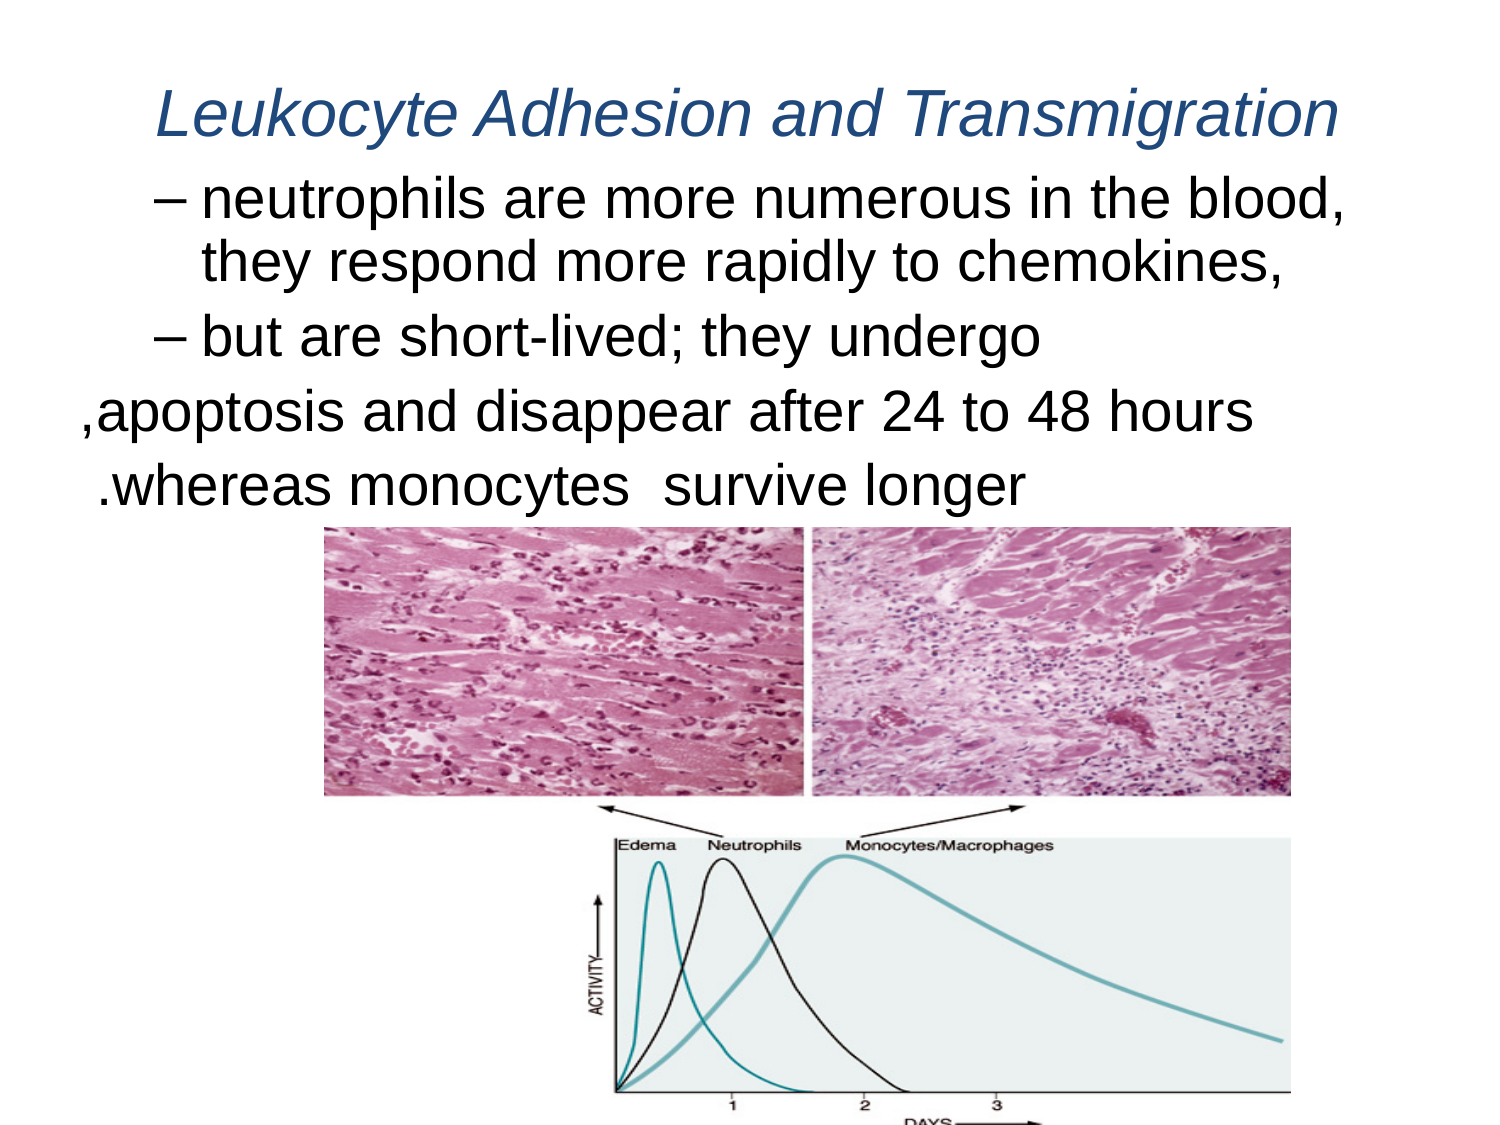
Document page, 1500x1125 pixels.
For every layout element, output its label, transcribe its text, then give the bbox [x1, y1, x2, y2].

picture [324, 526, 1291, 1125]
text_box Leukocyte Adhesion and Transmigration [140, 62, 1356, 158]
list neutrophils are more numerous in the blood, they respond more rapidly to chemokines, but are short-lived; they undergo apoptosis and disappear after 24 to 48 hours, whereas monocytes survive longer. [64, 160, 1401, 900]
